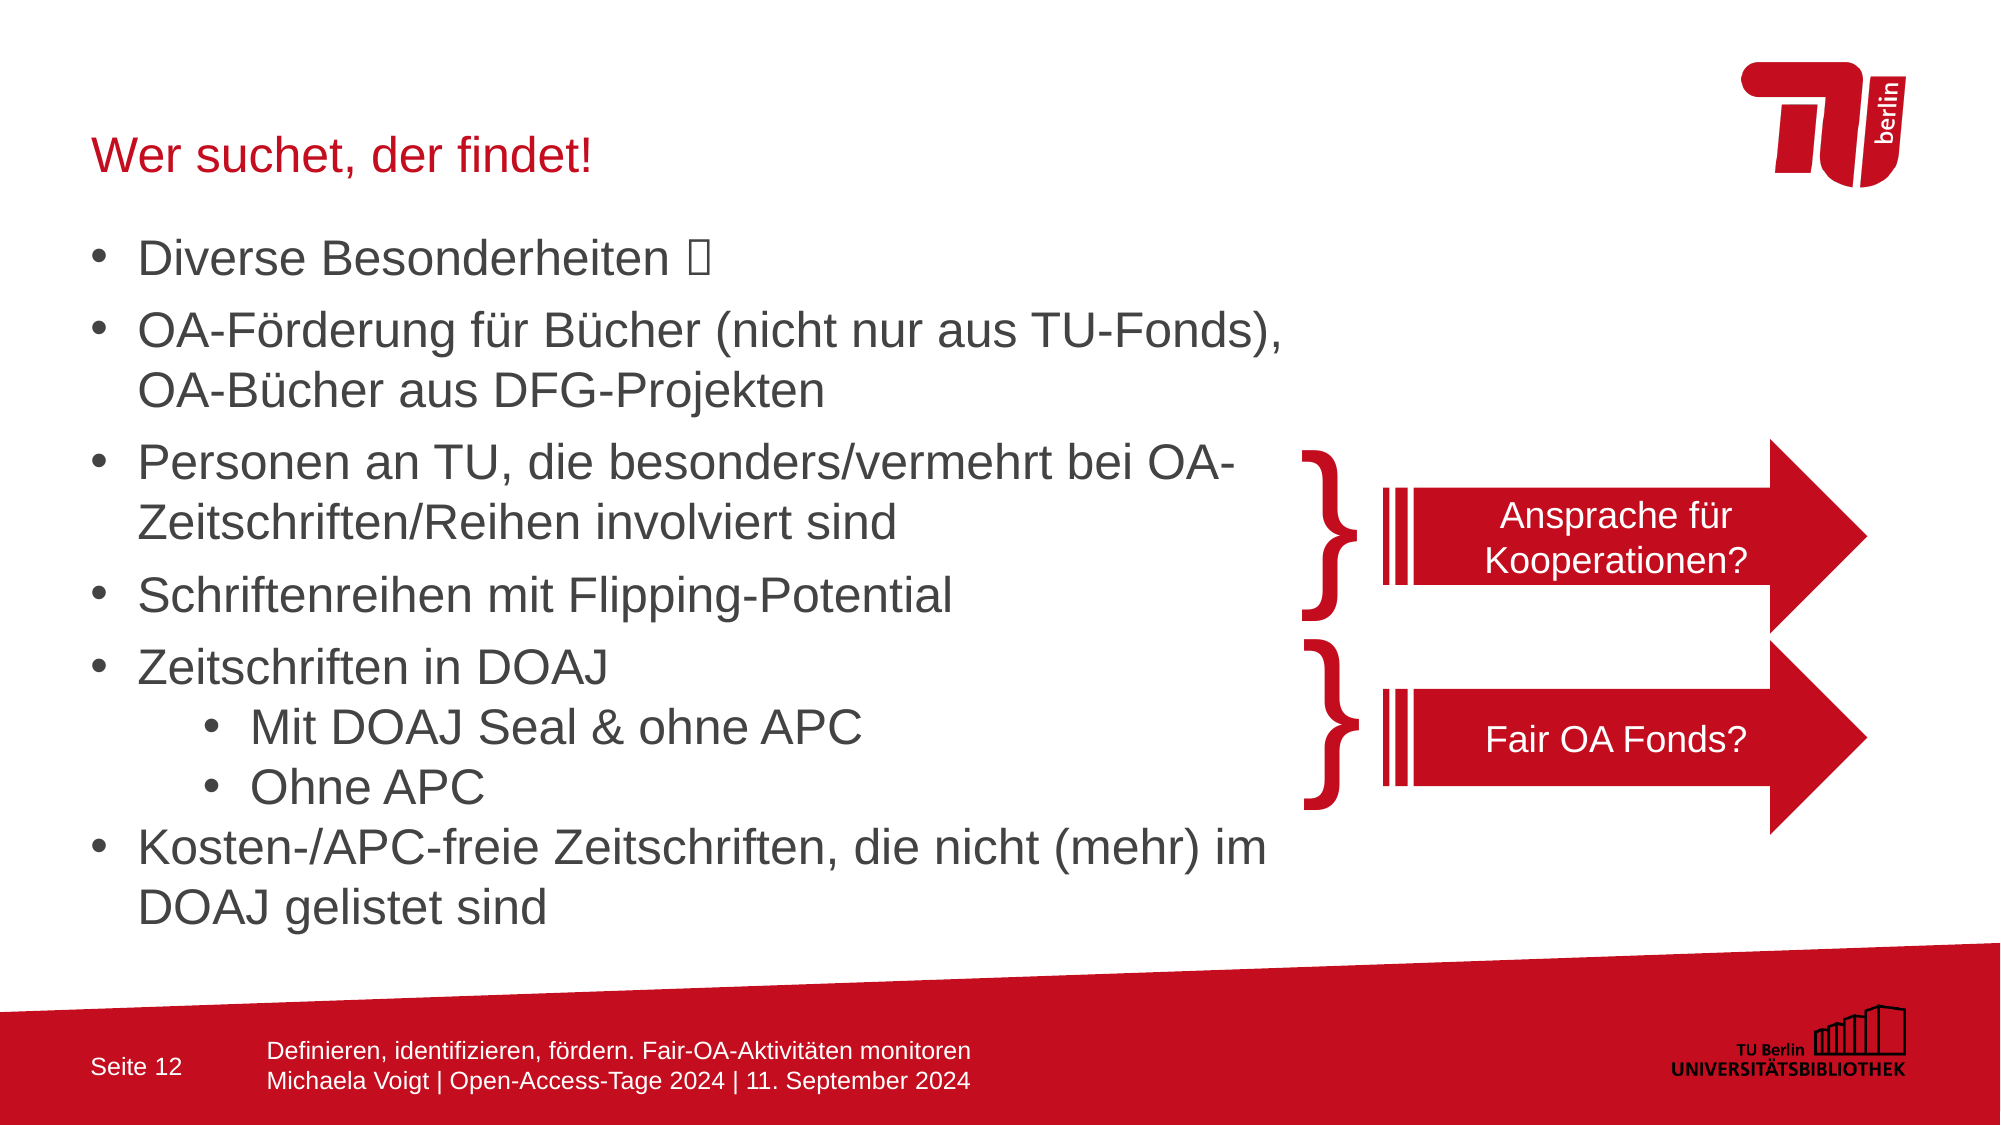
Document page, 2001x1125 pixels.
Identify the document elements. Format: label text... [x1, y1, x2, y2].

text_box } [1286, 581, 1397, 817]
text_box Fair OA Fonds? [1397, 688, 1409, 787]
title Wer suchet, der findet! [91, 65, 1455, 183]
text_box Fair OA Fonds? [1412, 637, 1869, 838]
list Diverse Besonderheiten  OA-Förderung für Bücher (nicht nur aus TU-Fonds), OA-Bücher aus DFG-Projekten Personen an TU, die besonders/vermehrt bei OA-Zeitschriften/Reihen involviert sind Schriftenreihen mit Flipping-Potential Zeitschriften in DOAJ Mit DOAJ Seal & ohne APC Ohne APC Kosten-/APC-freie Zeitschriften, die nicht (mehr) im DOAJ gelistet sind [90, 224, 1367, 892]
picture [1672, 1004, 1906, 1076]
text_box Ansprache für Kooperationen? [1394, 486, 1409, 586]
picture [1741, 62, 1906, 188]
text_box } [1284, 392, 1367, 628]
text_box Ansprache für Kooperationen? [1382, 486, 1390, 581]
text_box Ansprache für Kooperationen? [1412, 436, 1869, 637]
